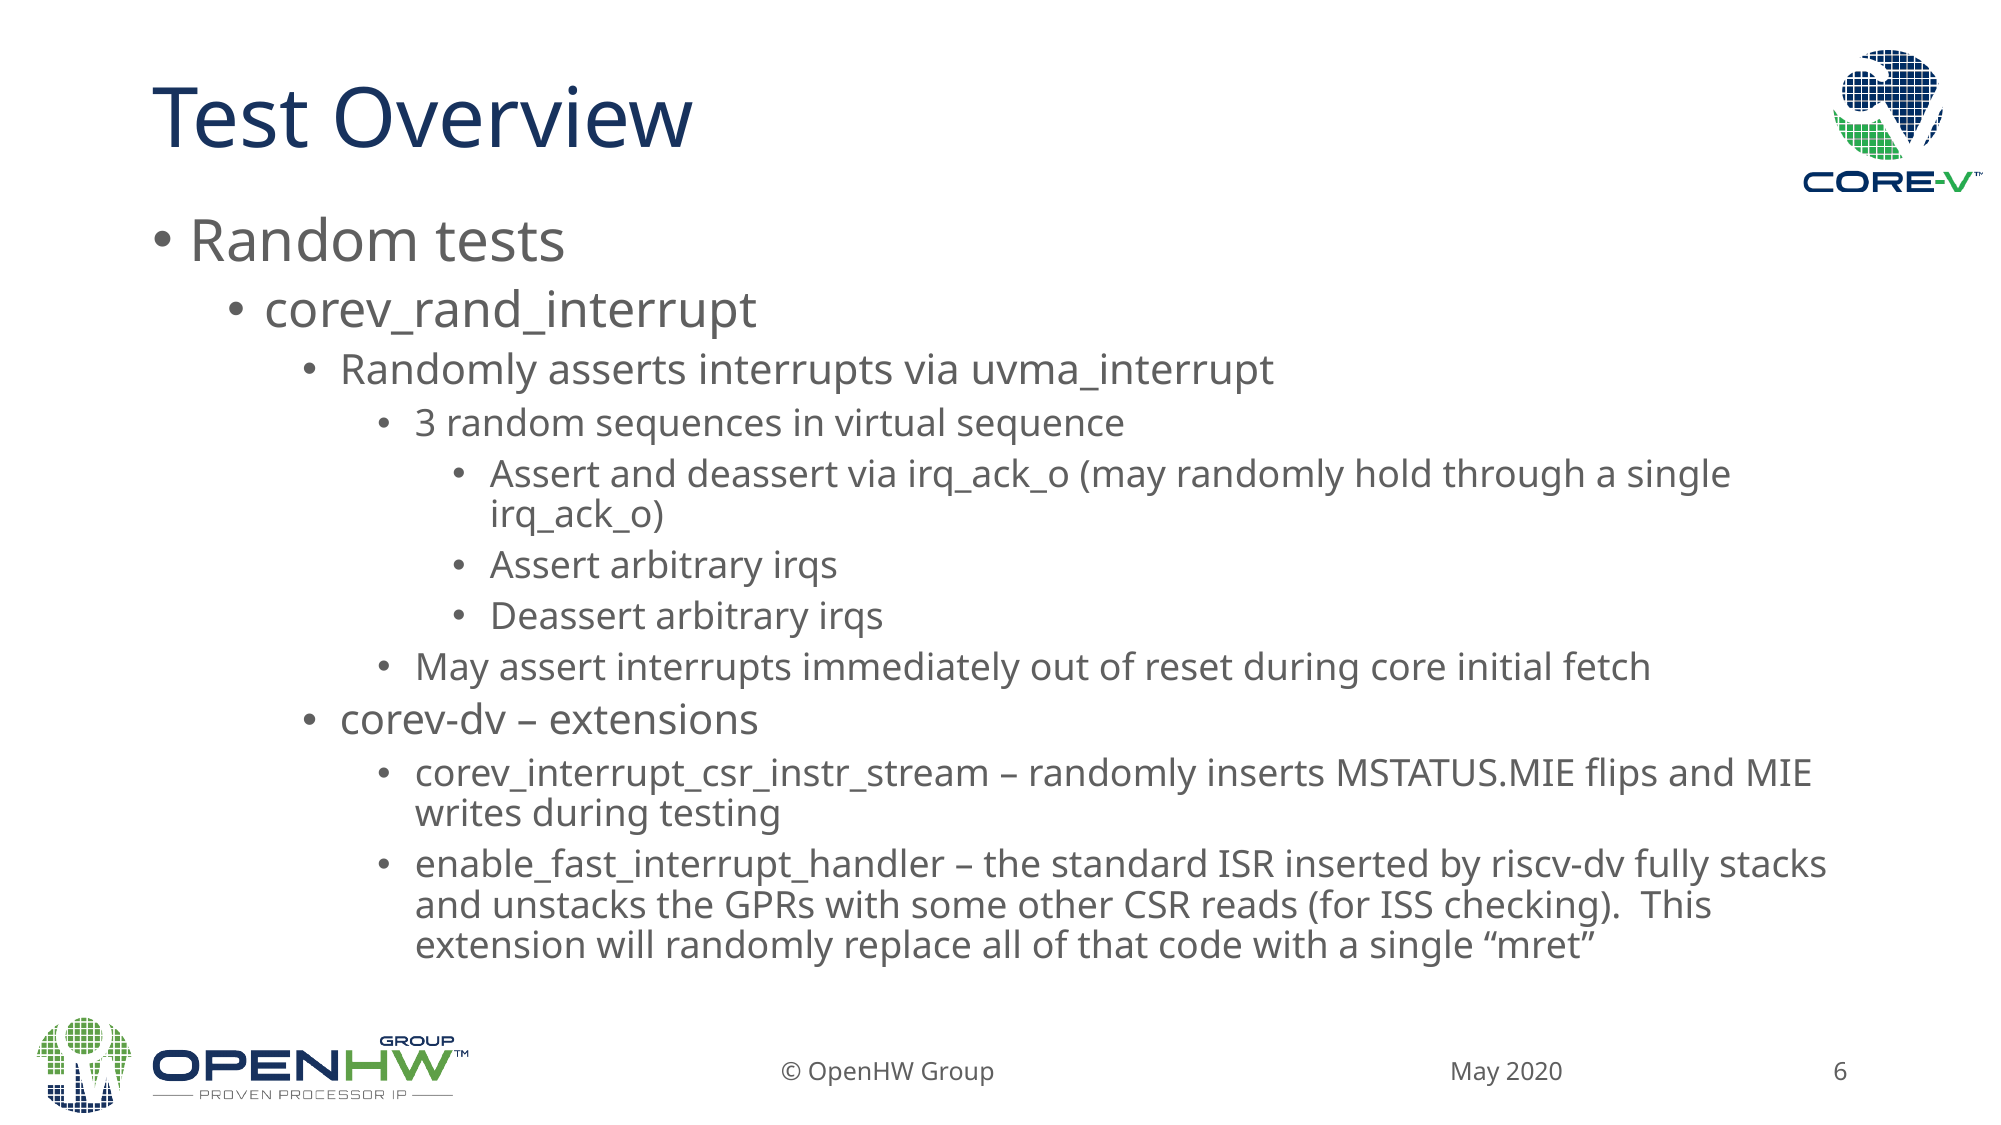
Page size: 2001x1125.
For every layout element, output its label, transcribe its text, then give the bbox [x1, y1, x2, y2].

footer © OpenHW Group [550, 1042, 1226, 1103]
picture [32, 1013, 473, 1117]
list Random tests corev_rand_interrupt Randomly asserts interrupts via uvma_interrupt 3 random sequences in virtual sequence Assert and deassert via irq_ack_o (may randomly hold through a single irq_ack_o) Assert arbitrary irqs Deassert arbitrary irqs May assert interrupts immediately out of reset during core initial fetch corev-dv – extensions corev_interrupt_csr_instr_stream – randomly inserts MSTATUS.MIE flips and MIE writes during testing enable_fast_interrupt_handler – the standard ISR inserted by riscv-dv fully stacks and unstacks the GPRs with some other CSR reads (for ISS checking). This extension will randomly replace all of that code with a single “mret” [137, 203, 1863, 1014]
title Test Overview [137, 59, 1804, 181]
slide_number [1335, 1040, 1678, 1101]
slide_number 6 [1782, 1042, 1863, 1103]
